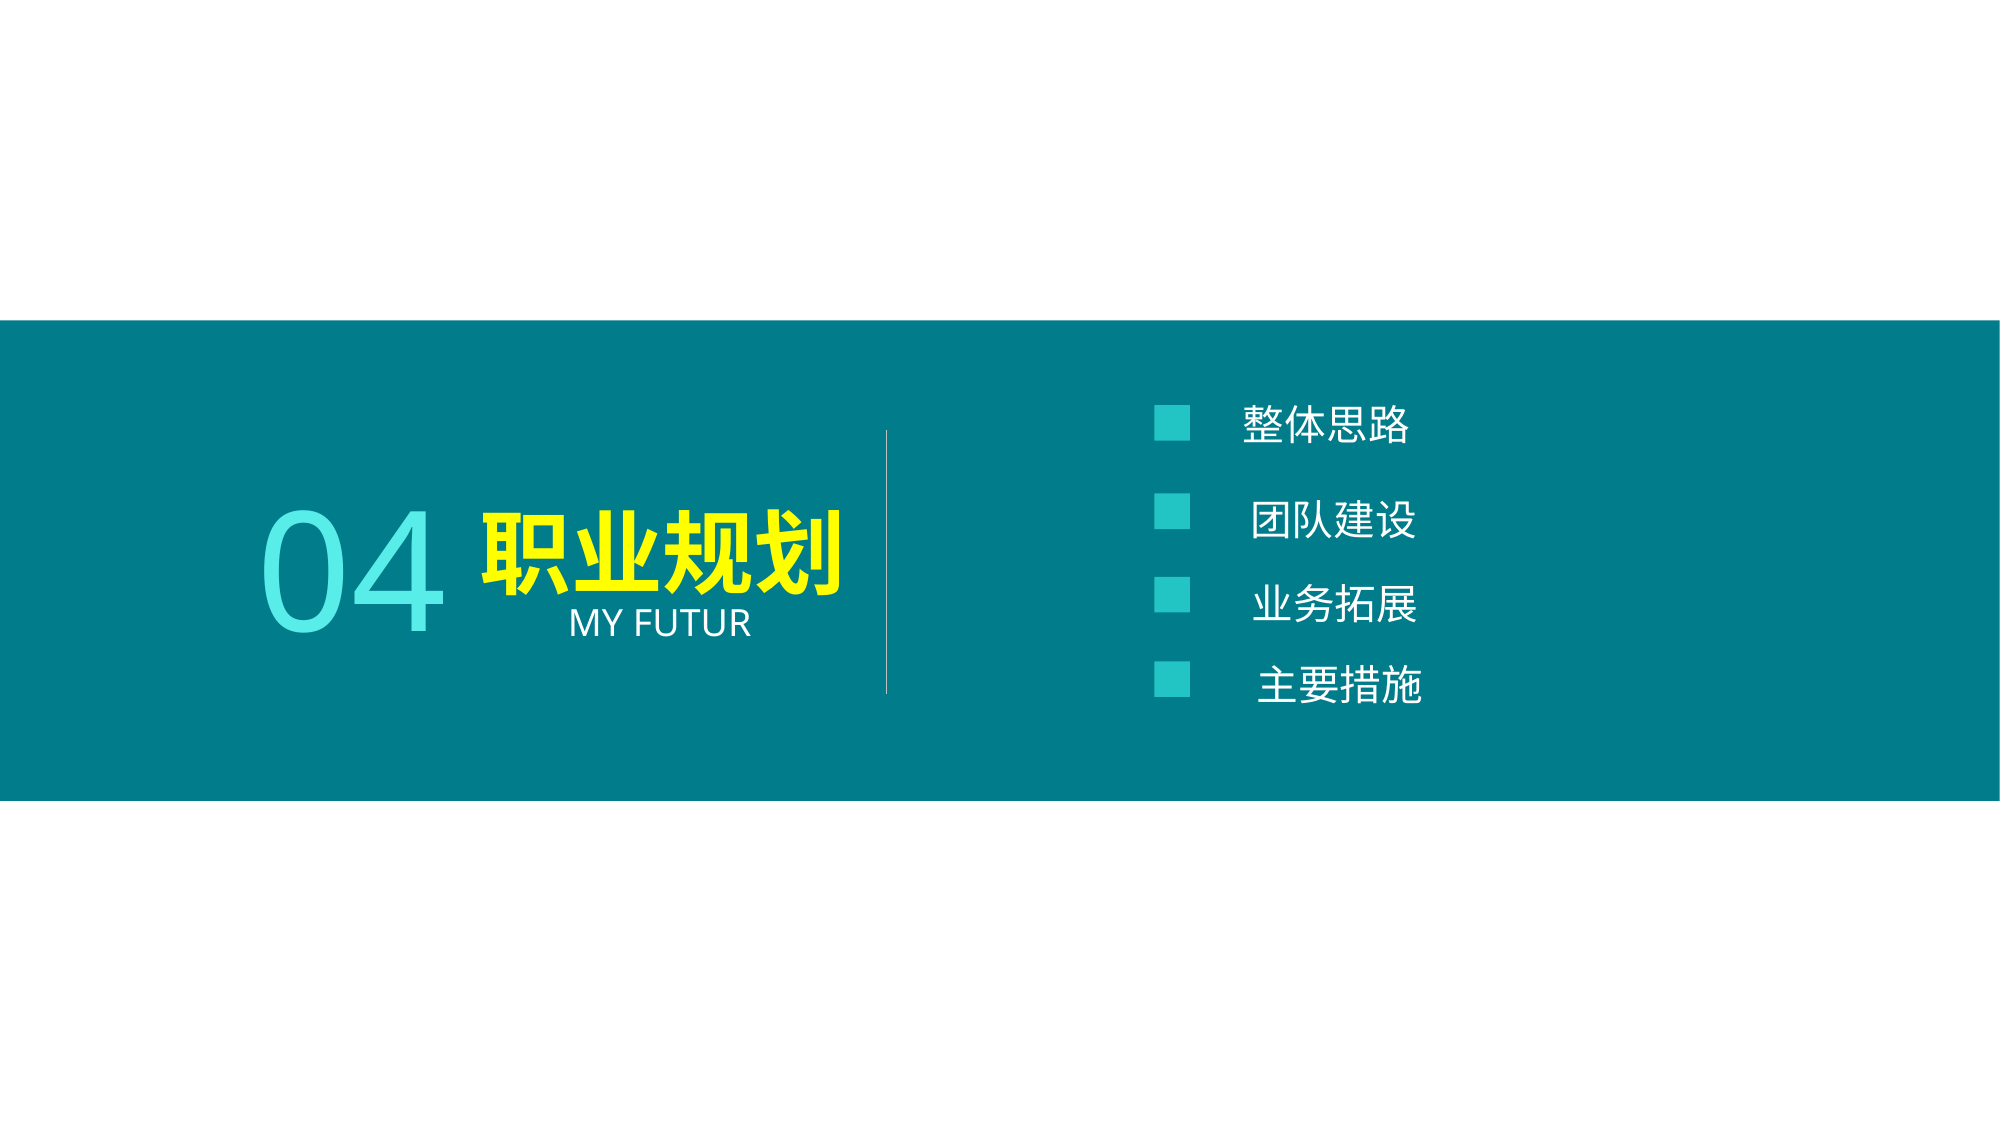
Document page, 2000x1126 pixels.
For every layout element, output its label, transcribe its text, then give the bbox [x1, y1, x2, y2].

text_box MY FUTUR [553, 568, 767, 651]
text_box [0, 318, 2000, 803]
text_box 主要措施 [1241, 626, 1549, 717]
text_box [1152, 403, 1192, 443]
text_box 职业规划 [464, 433, 872, 613]
text_box [1152, 491, 1192, 531]
text_box 整体思路 [1228, 366, 1536, 457]
text_box [1152, 575, 1192, 615]
text_box 业务拓展 [1236, 545, 1544, 636]
text_box 团队建设 [1235, 461, 1543, 551]
text_box [1152, 659, 1192, 699]
text_box 04 [241, 457, 462, 673]
